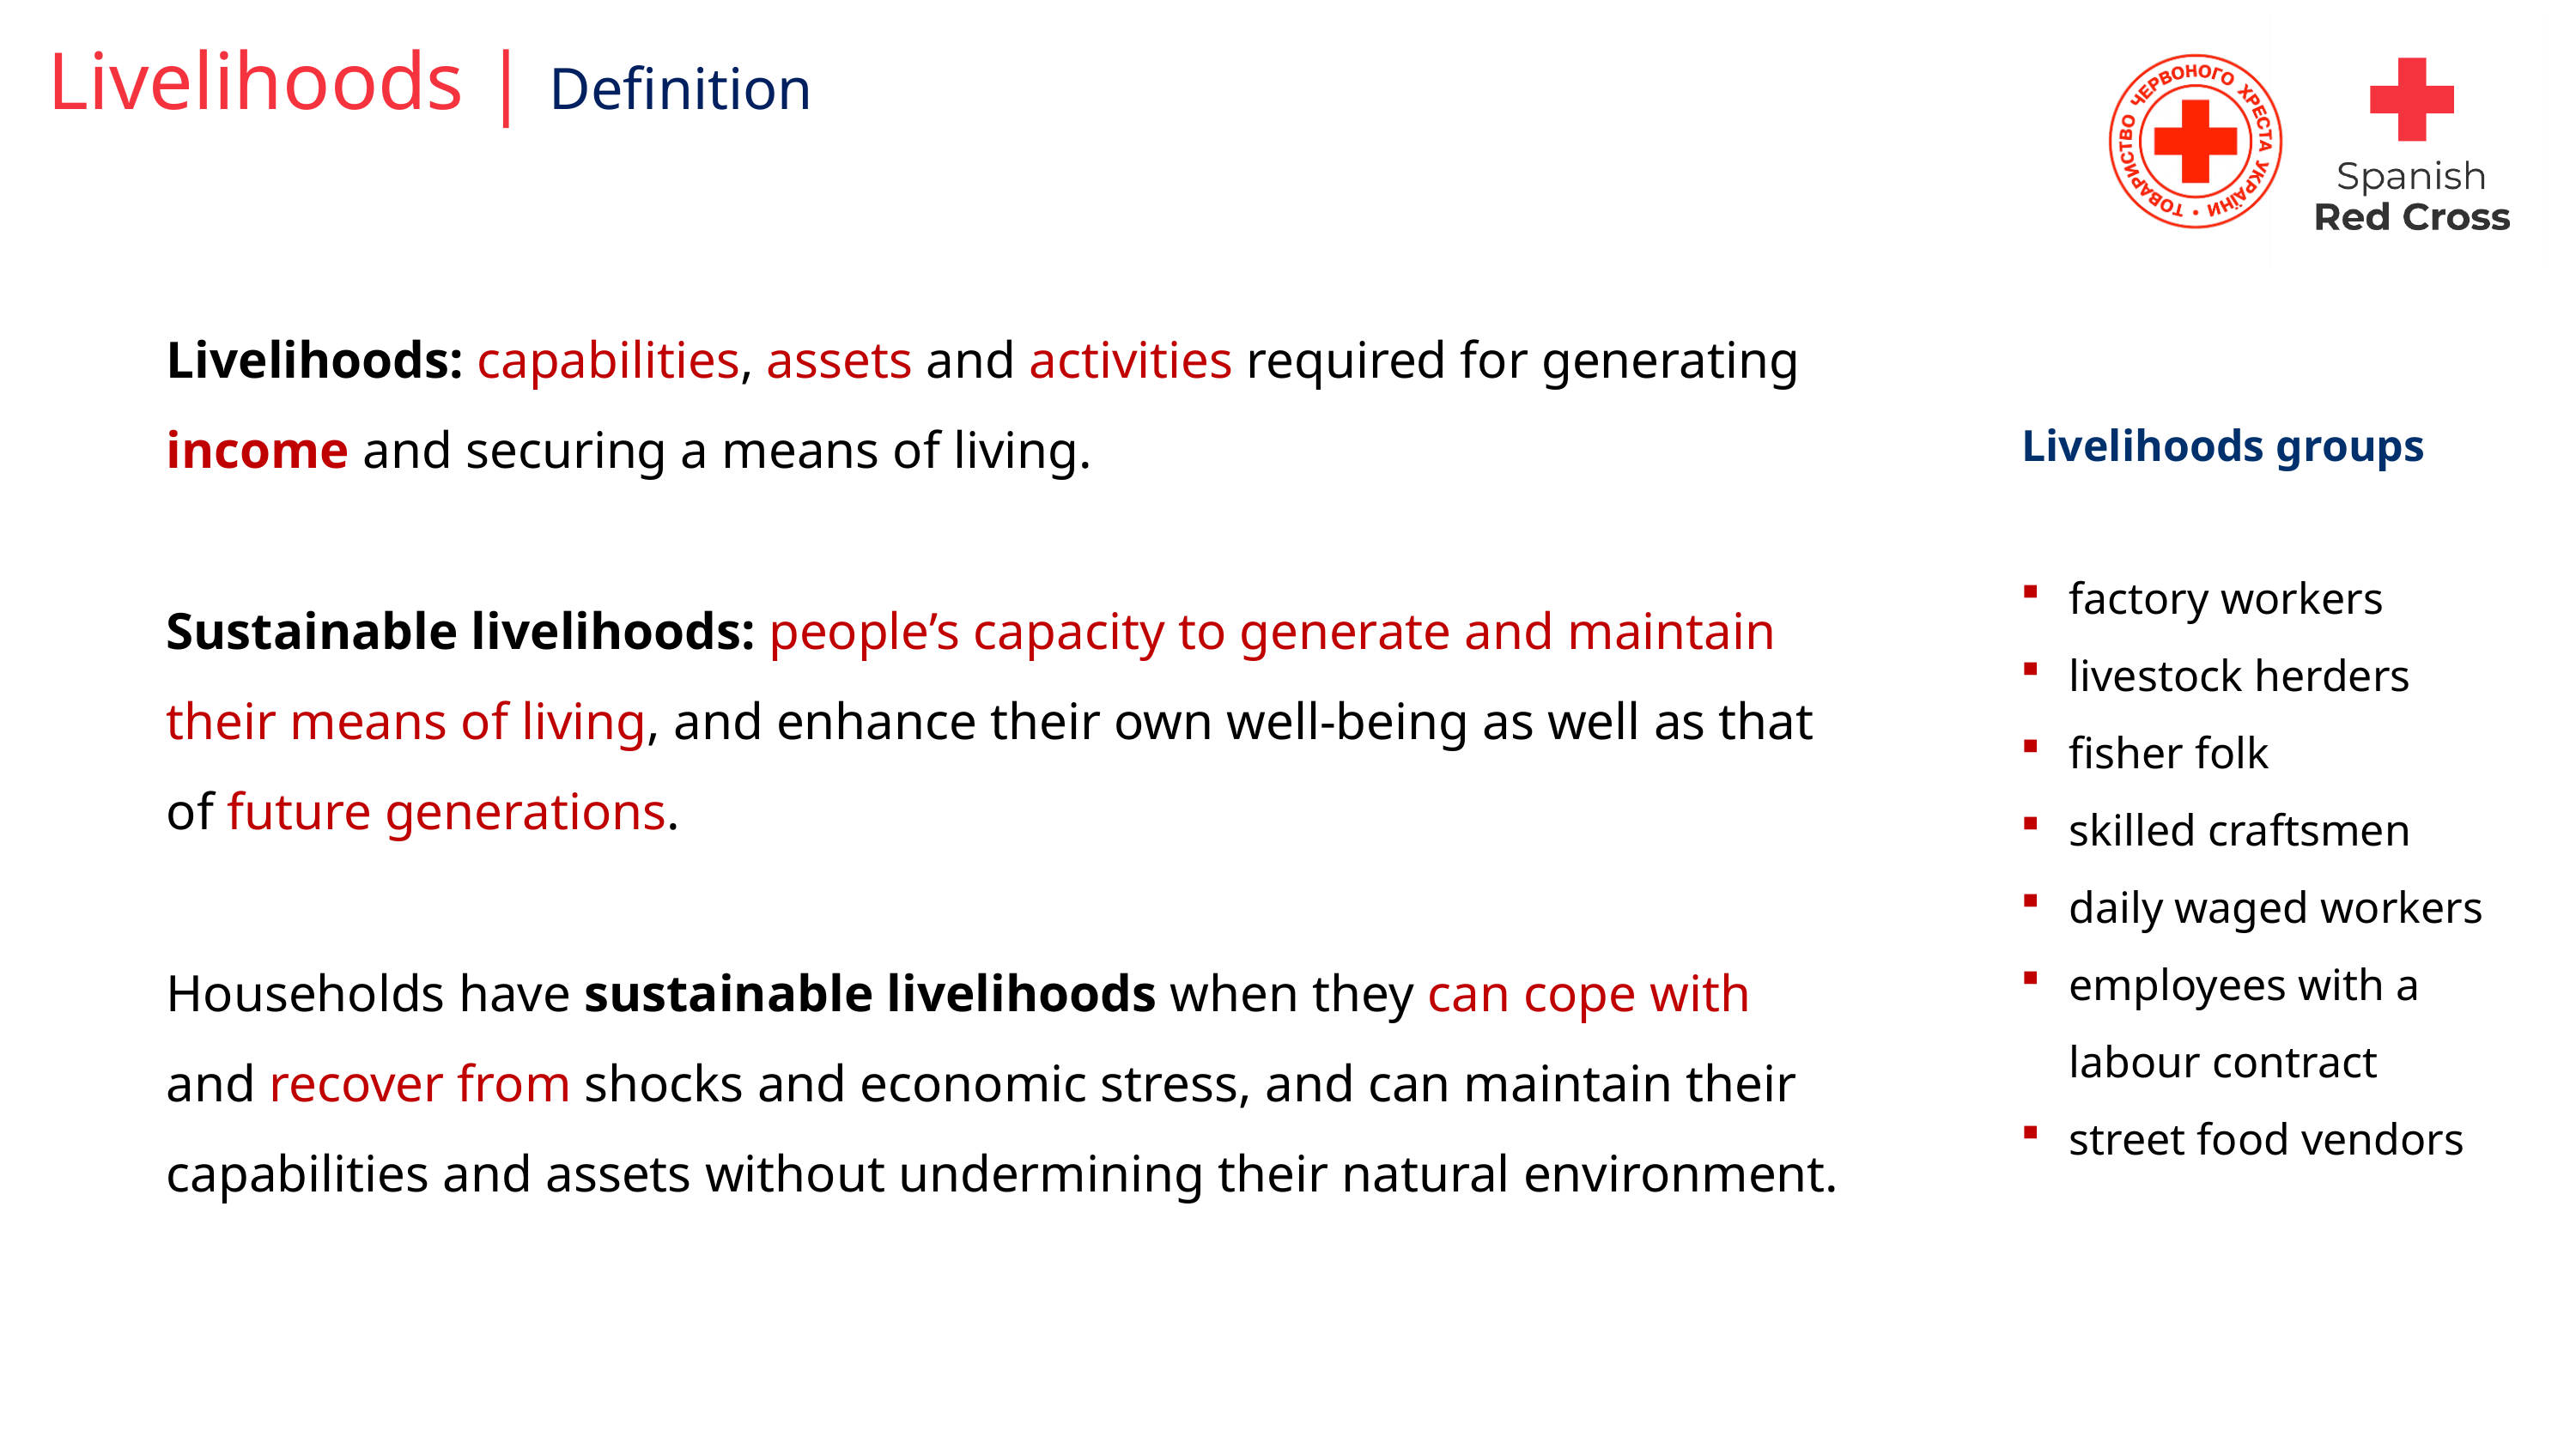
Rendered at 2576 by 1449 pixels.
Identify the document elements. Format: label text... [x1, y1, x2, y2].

text_box Households have sustainable livelihoods when they can cope with and recover from shocks and economic stress, and can maintain their capabilities and assets without undermining their natural environment. [153, 925, 1852, 1209]
text_box Sustainable livelihoods: people’s capacity to generate and maintain their means of living, and enhance their own well-being as well as that of future generations. [153, 562, 1852, 846]
picture [2100, 3, 2547, 281]
text_box Livelihoods | Definition [41, 24, 1893, 132]
text_box factory workers livestock herders fisher folk skilled craftsmen daily waged workers employees with a labour contract street food vendors [2008, 538, 2550, 1170]
text_box Livelihoods: capabilities, assets and activities required for generating income and securing a means of living. [153, 291, 1852, 485]
text_box Livelihoods groups [2008, 411, 2439, 476]
